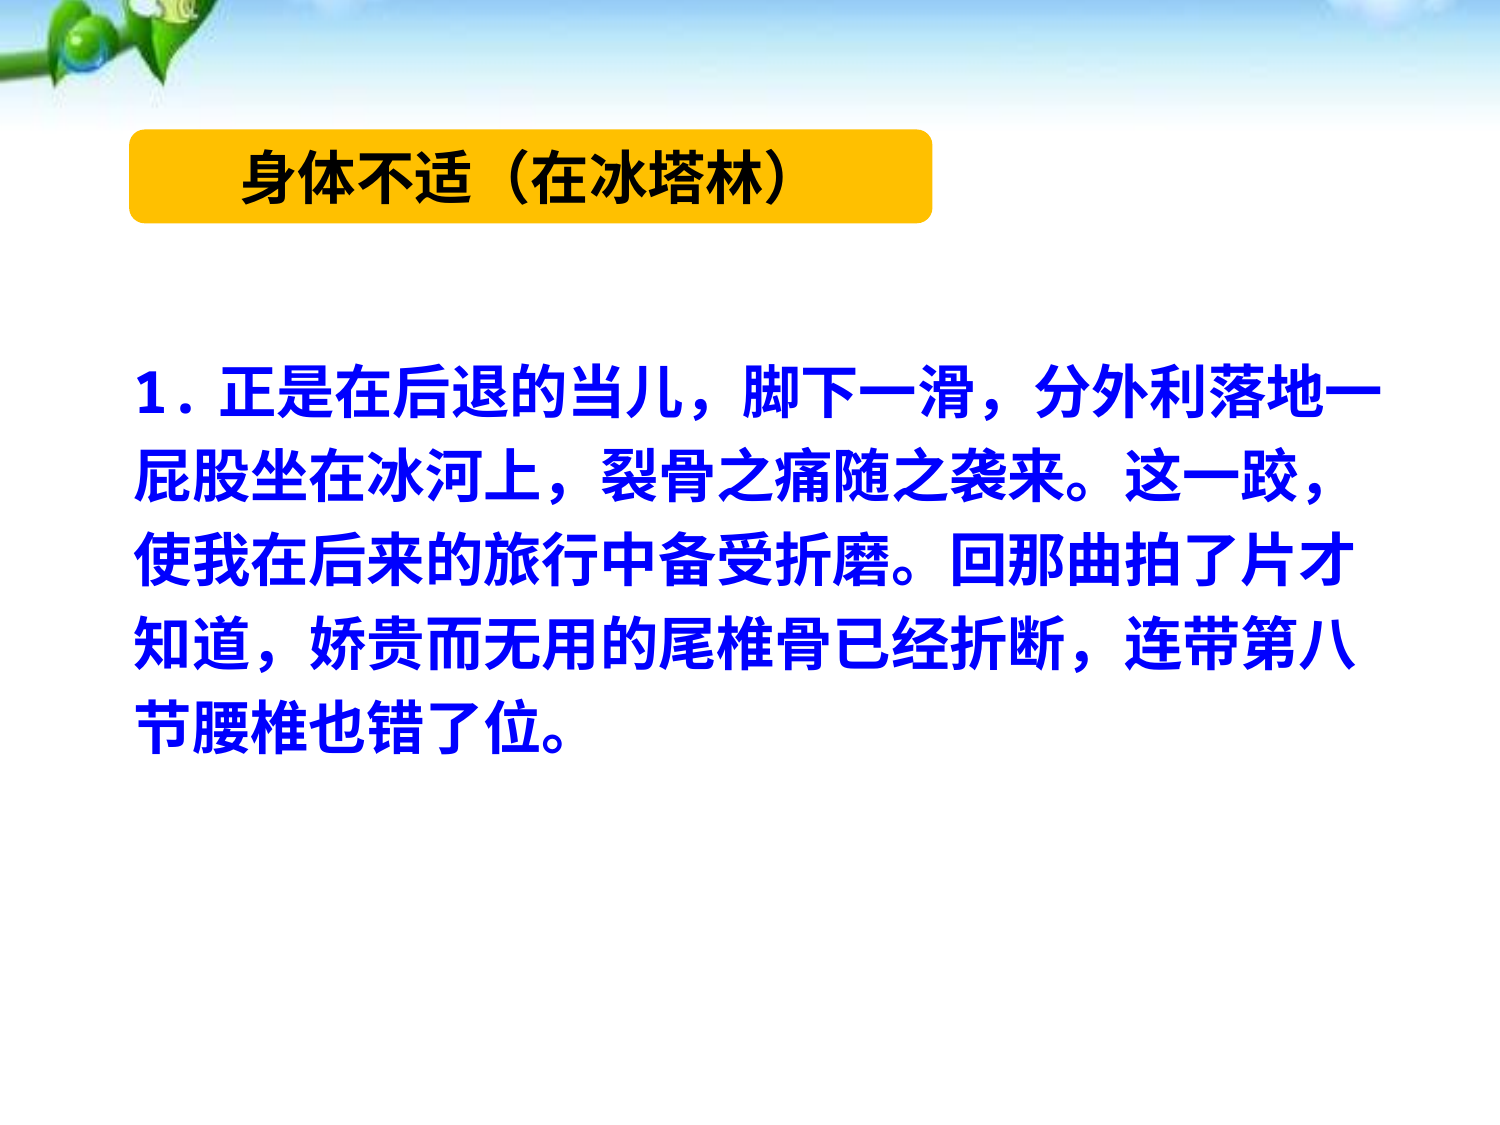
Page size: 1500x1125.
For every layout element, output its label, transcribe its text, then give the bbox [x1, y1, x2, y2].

text_box 1.正是在后退的当儿，脚下一滑，分外利落地一屁股坐在冰河上，裂骨之痛随之袭来。这一跤，使我在后来的旅行中备受折磨。回那曲拍了片才知道，娇贵而无用的尾椎骨已经折断，连带第八节腰椎也错了位。 [119, 333, 1430, 769]
picture [0, 0, 1500, 1125]
text_box 身体不适（在冰塔林） [129, 129, 933, 224]
